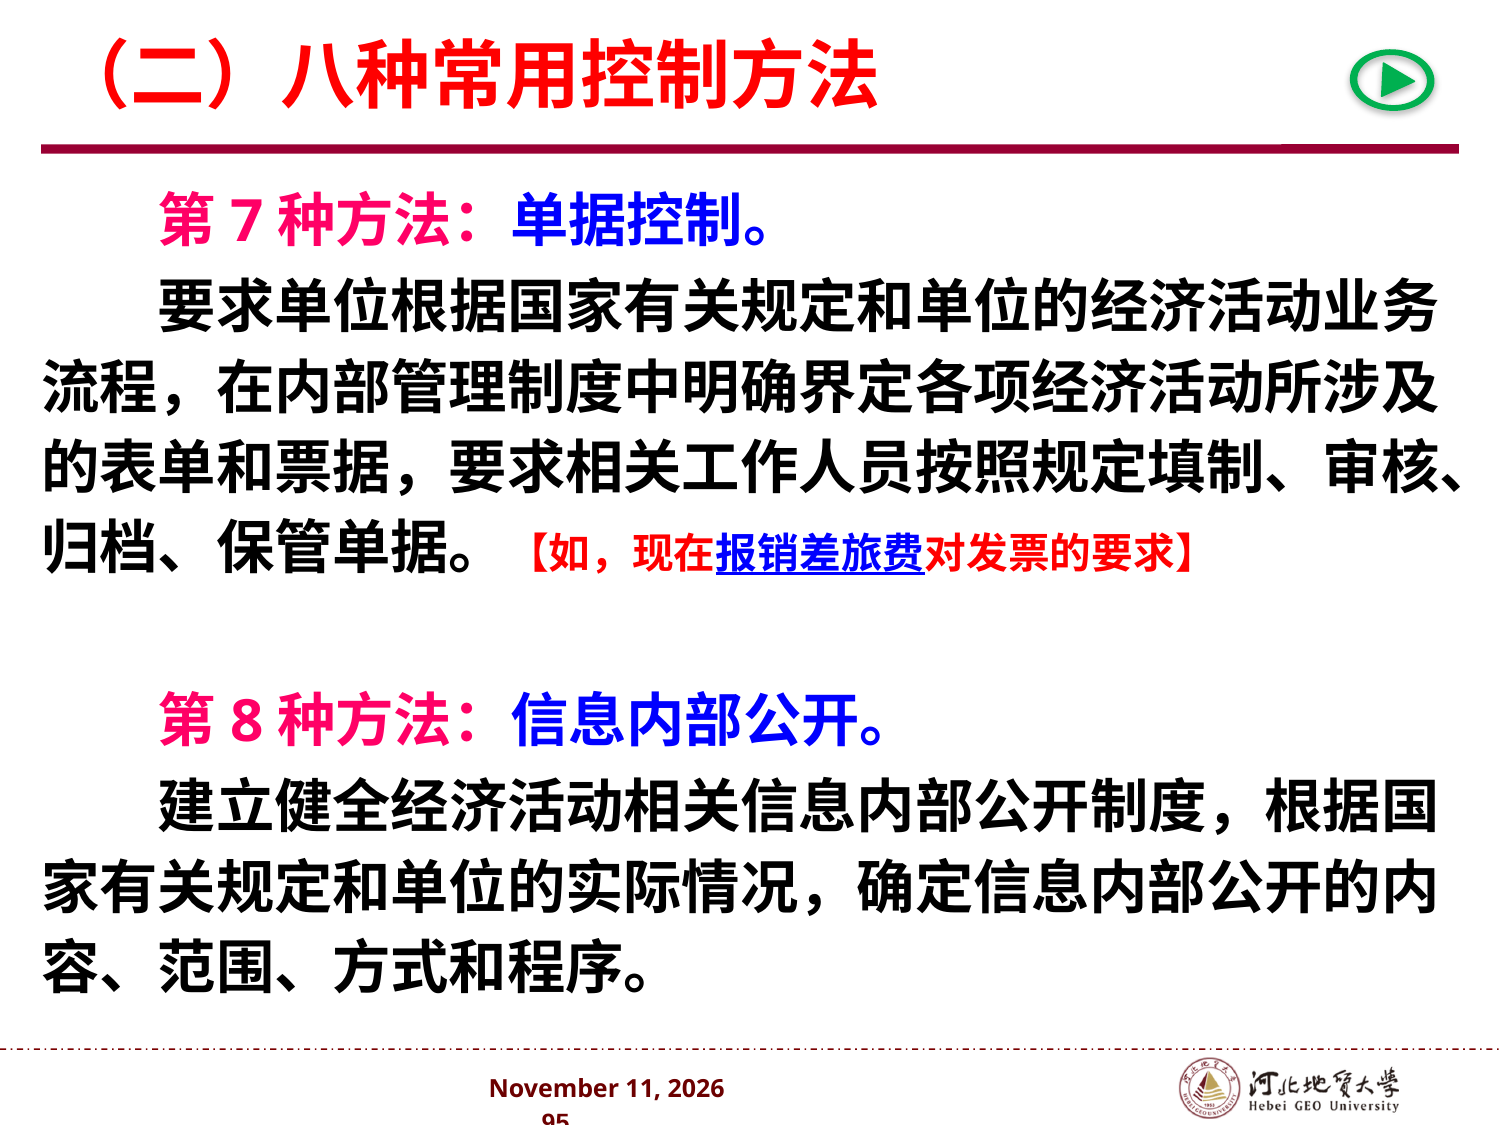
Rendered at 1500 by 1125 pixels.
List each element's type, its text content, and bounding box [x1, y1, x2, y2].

text_box [1349, 49, 1435, 111]
picture [1159, 1049, 1420, 1125]
text_box （二）八种常用控制方法 [41, 19, 1459, 126]
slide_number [473, 1064, 990, 1109]
list 第7种方法：单据控制。 要求单位根据国家有关规定和单位的经济活动业务流程，在内部管理制度中明确界定各项经济活动所涉及的表单和票据，要求相关工作人员按照规定填制、审核、归档、保管单据。【如，现在报销差旅费对发票的要求】 第8种方法：信息内部公开。 建立健全经济活动相关信息内部公开制度，根据国家有关规定和单位的实际情况，确定信息内部公开的内容、范围、方式和程序。 [40, 172, 1460, 1036]
